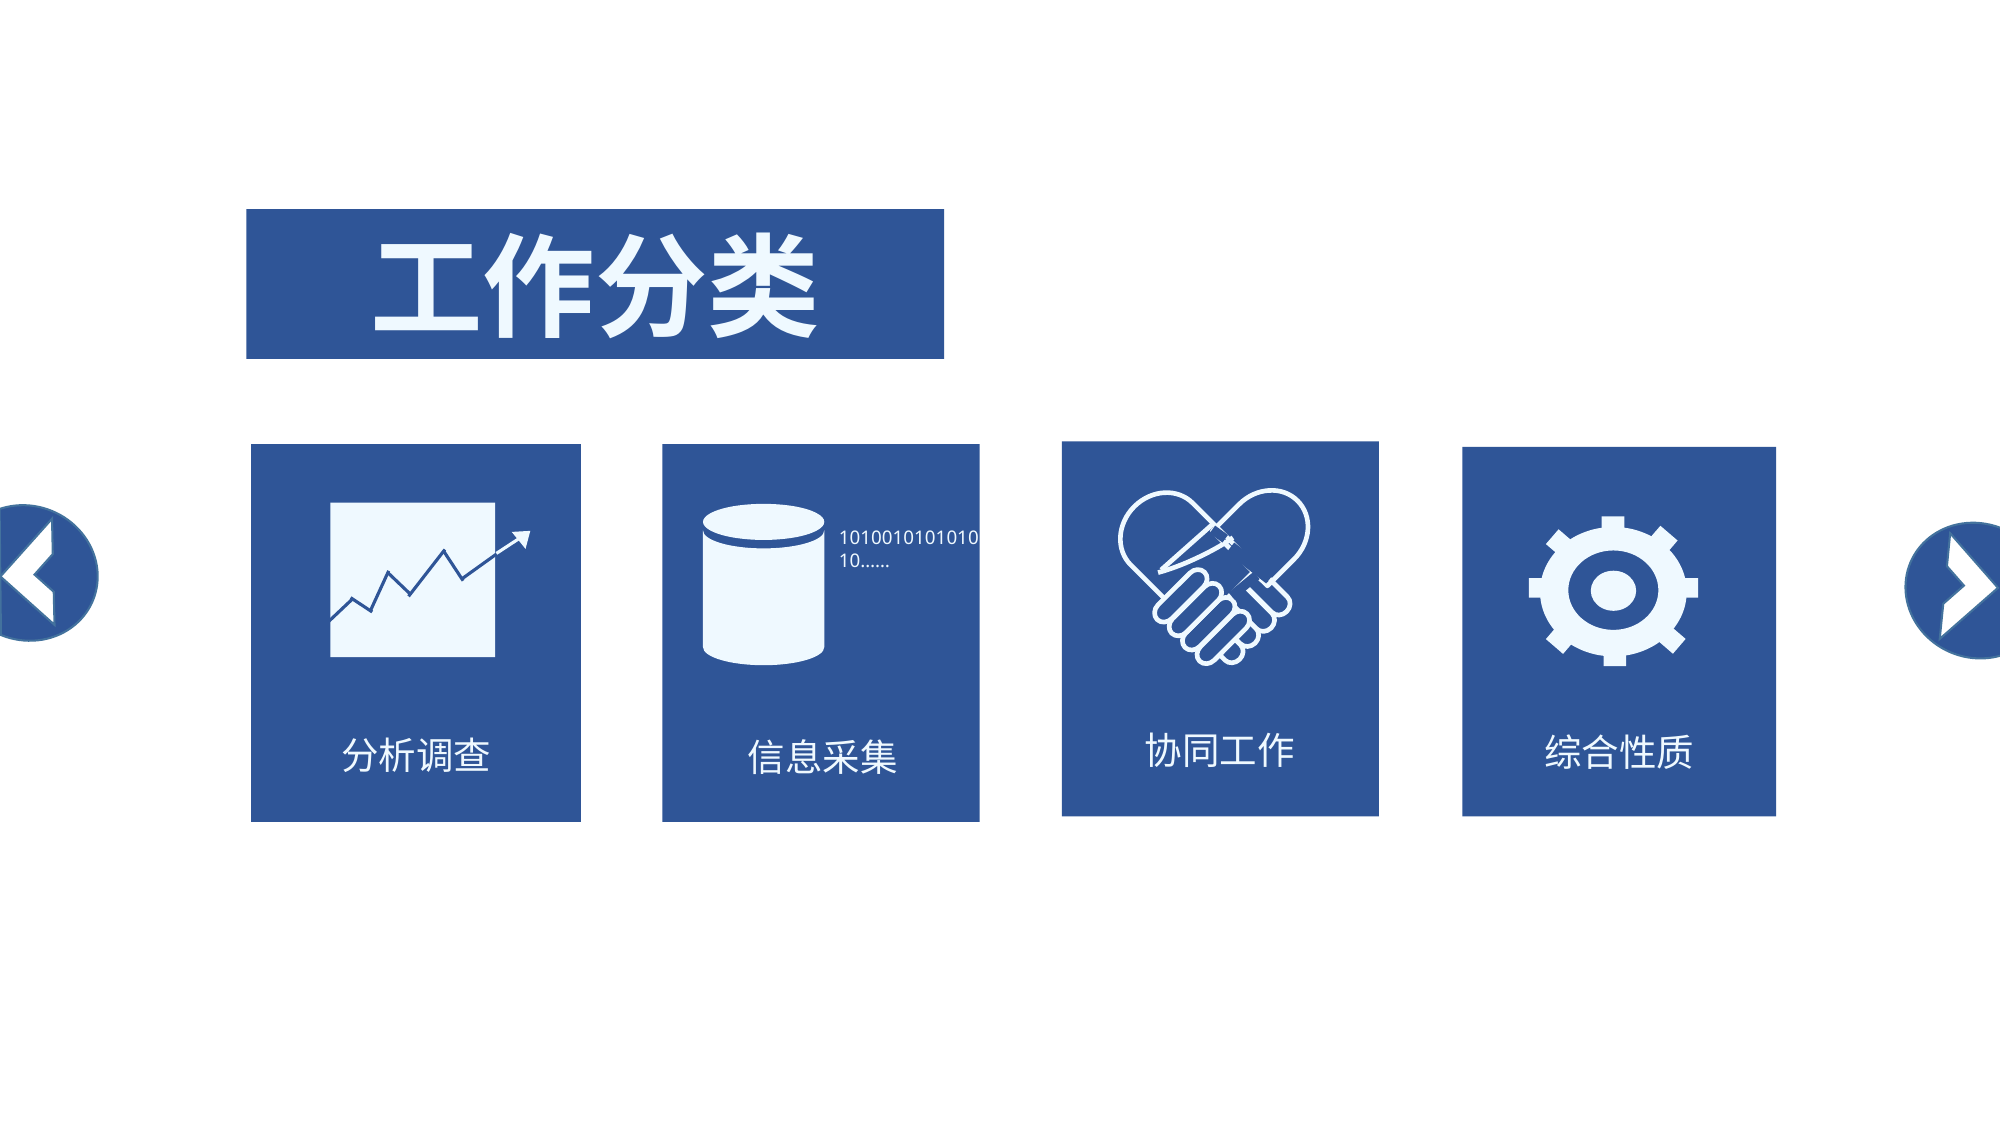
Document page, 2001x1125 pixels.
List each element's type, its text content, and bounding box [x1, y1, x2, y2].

text_box [0, 504, 99, 642]
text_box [251, 444, 582, 823]
text_box 工作分类 [246, 209, 945, 359]
text_box [1904, 521, 2000, 660]
text_box [1938, 530, 2000, 642]
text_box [662, 444, 995, 822]
text_box [0, 516, 56, 628]
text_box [1462, 446, 1777, 817]
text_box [1061, 441, 1379, 817]
